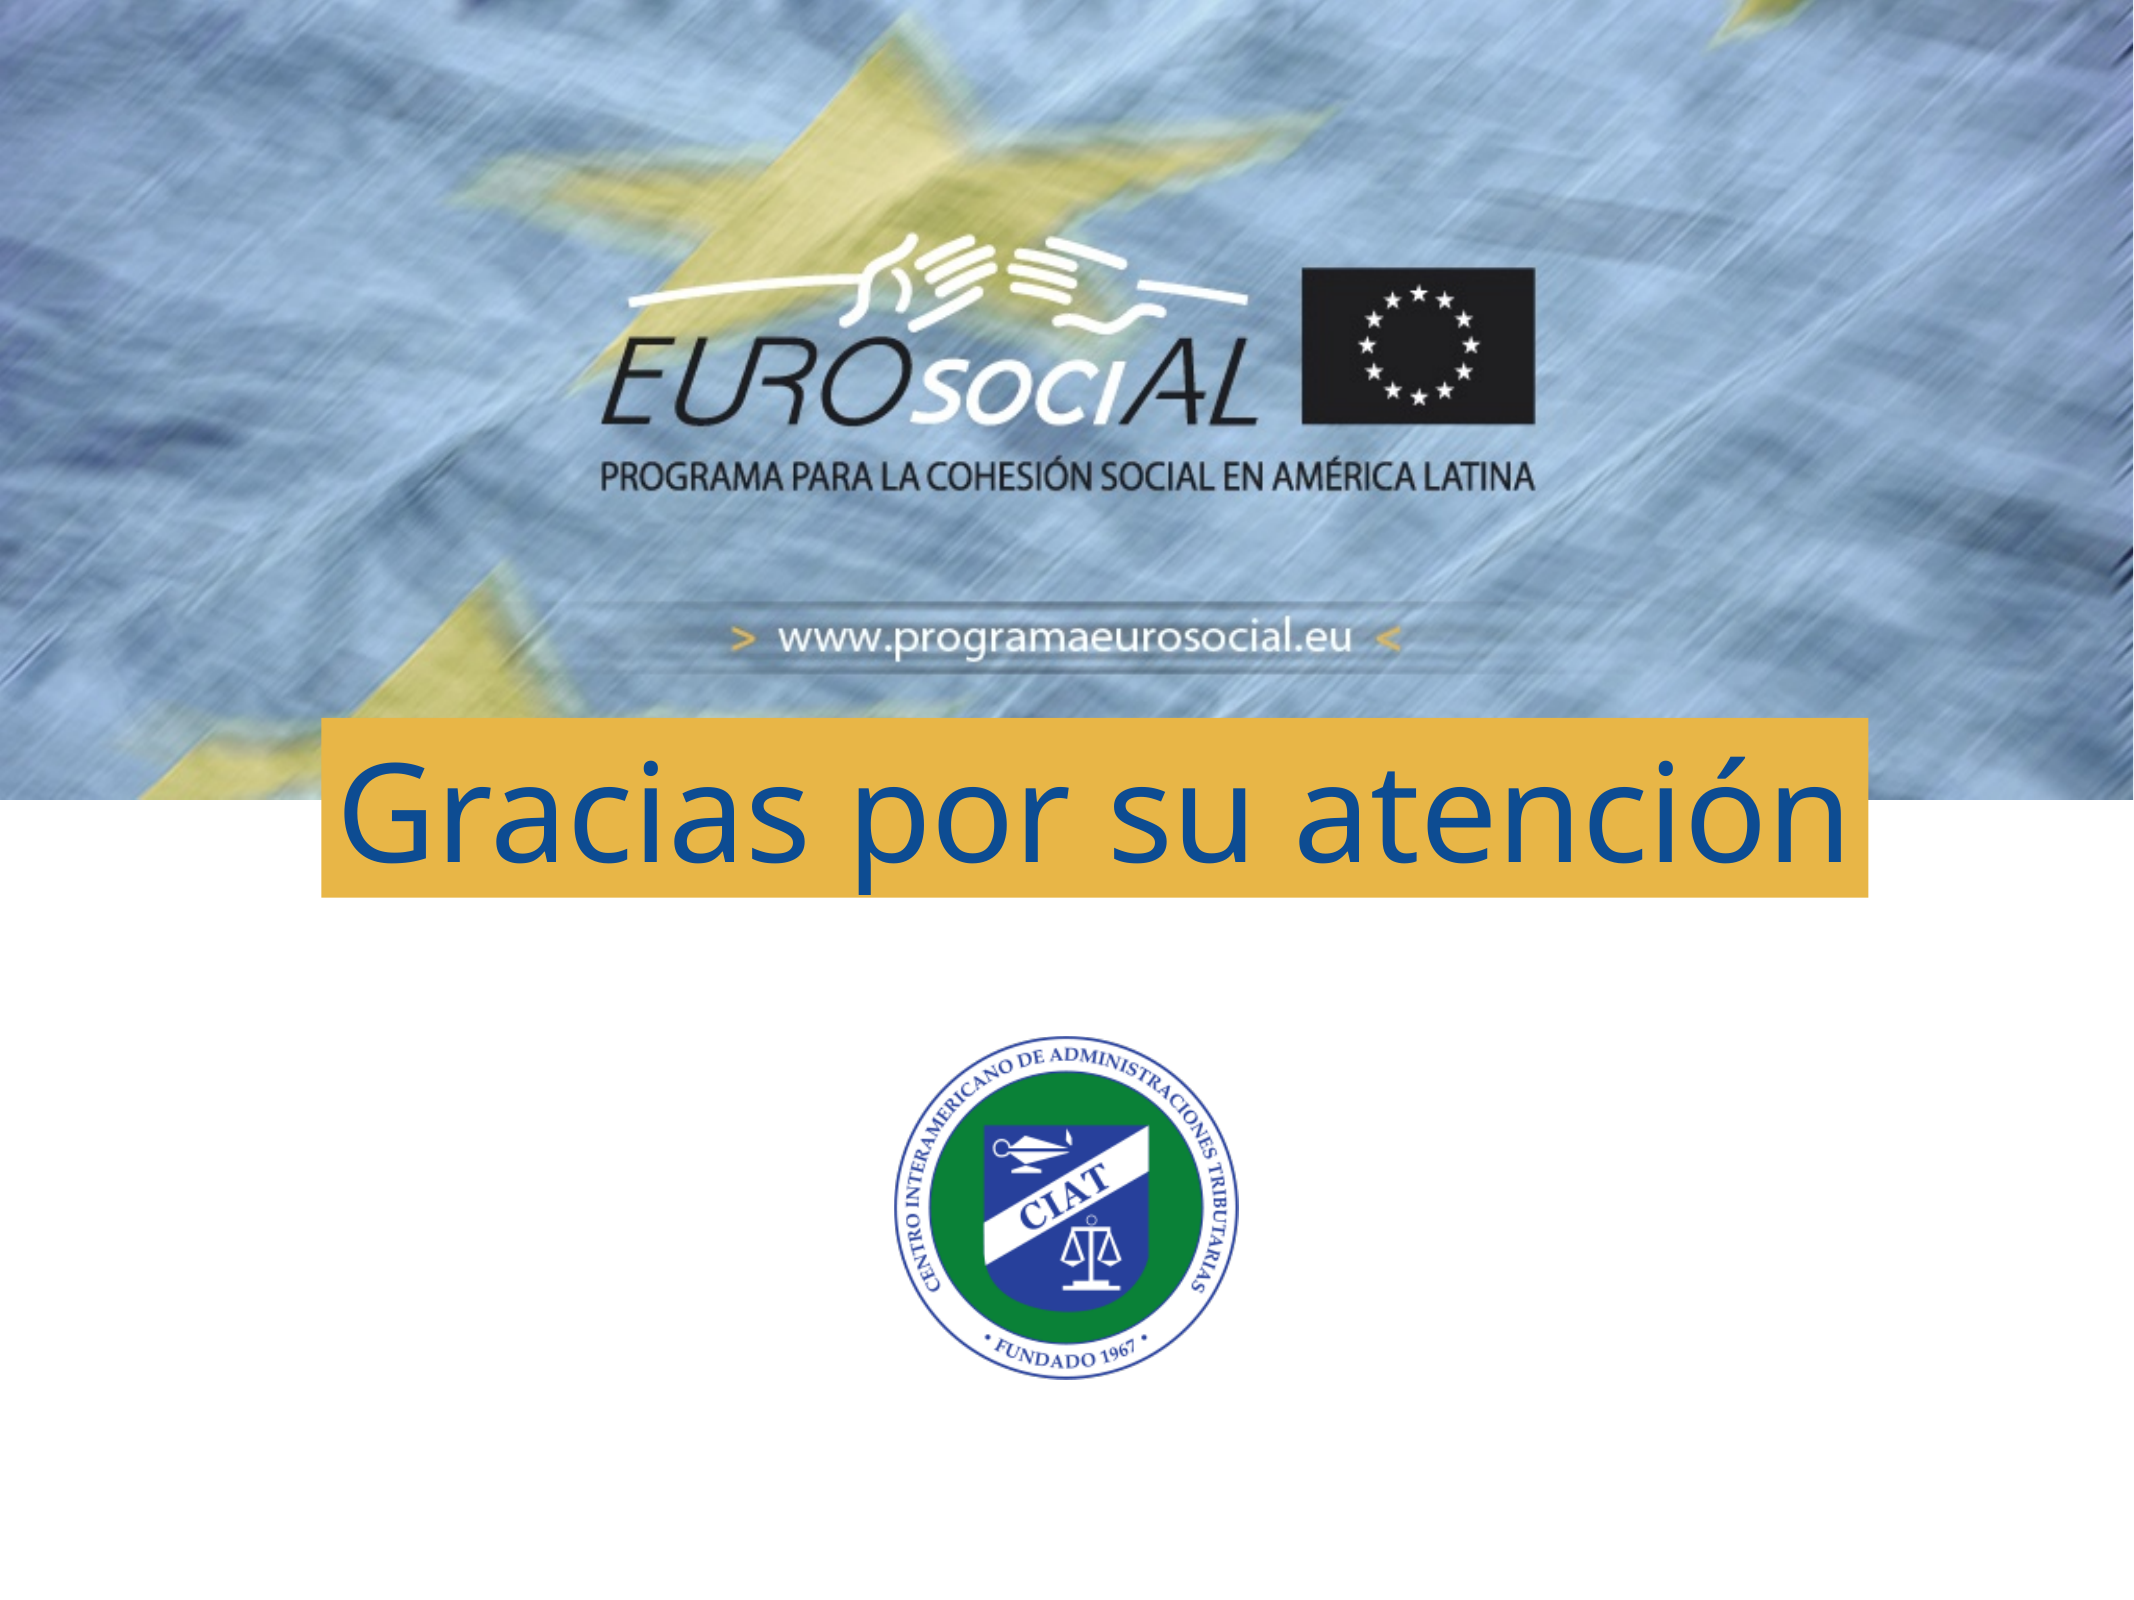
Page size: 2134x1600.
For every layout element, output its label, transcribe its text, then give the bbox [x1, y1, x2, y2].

text_box Gracias por su atención [319, 716, 1871, 900]
picture [0, 0, 2134, 800]
picture [894, 1035, 1239, 1381]
